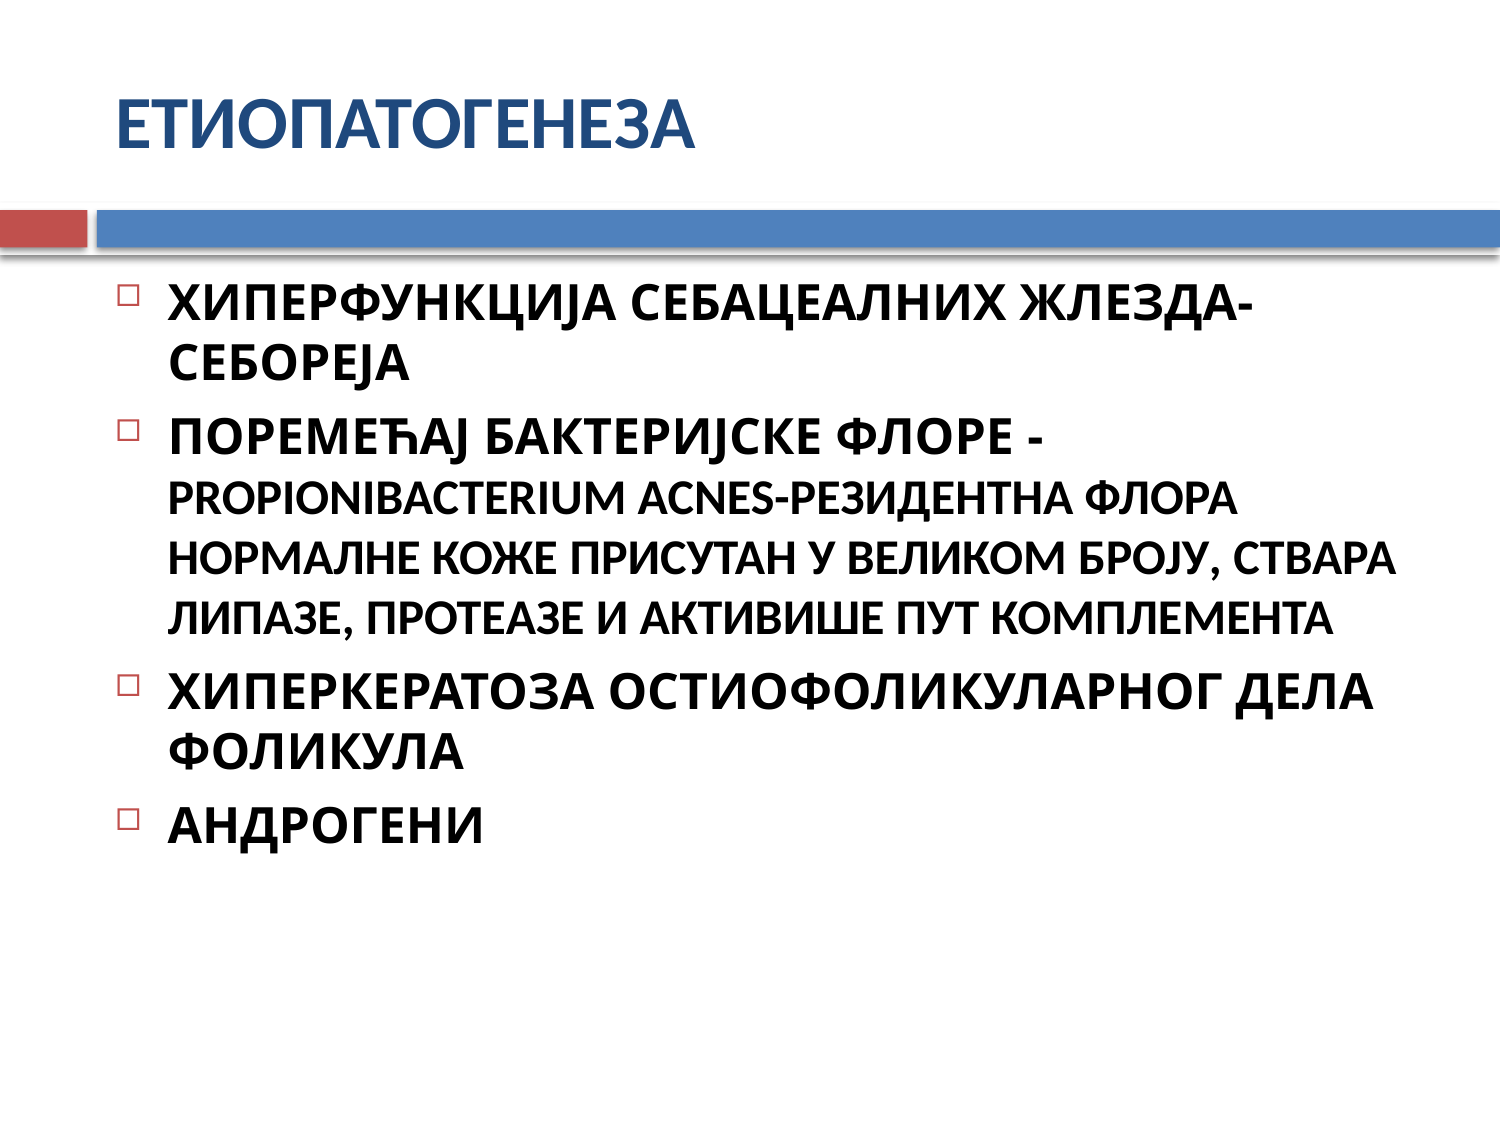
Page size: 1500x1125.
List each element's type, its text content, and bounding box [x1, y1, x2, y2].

title ЕТИОПАТОГЕНЕЗА [100, 37, 1438, 200]
list ХИПЕРФУНКЦИЈА СЕБАЦЕАЛНИХ ЖЛЕЗДА-СЕБОРЕЈА ПОРЕМЕЋАЈ БАКТЕРИЈСКЕ ФЛОРЕ - PROPIONIBACTERIUM ACNES-РЕЗИДЕНТНА ФЛОРА НОРМАЛНЕ КОЖЕ ПРИСУТАН У ВЕЛИКОМ БРОЈУ, СТВАРА ЛИПАЗЕ, ПРОТЕАЗЕ И АКТИВИШЕ ПУТ КОМПЛЕМЕНТА ХИПЕРКЕРАТОЗА ОСТИОФОЛИКУЛАРНОГ ДЕЛА ФОЛИКУЛА АНДРОГЕНИ [100, 262, 1438, 1005]
